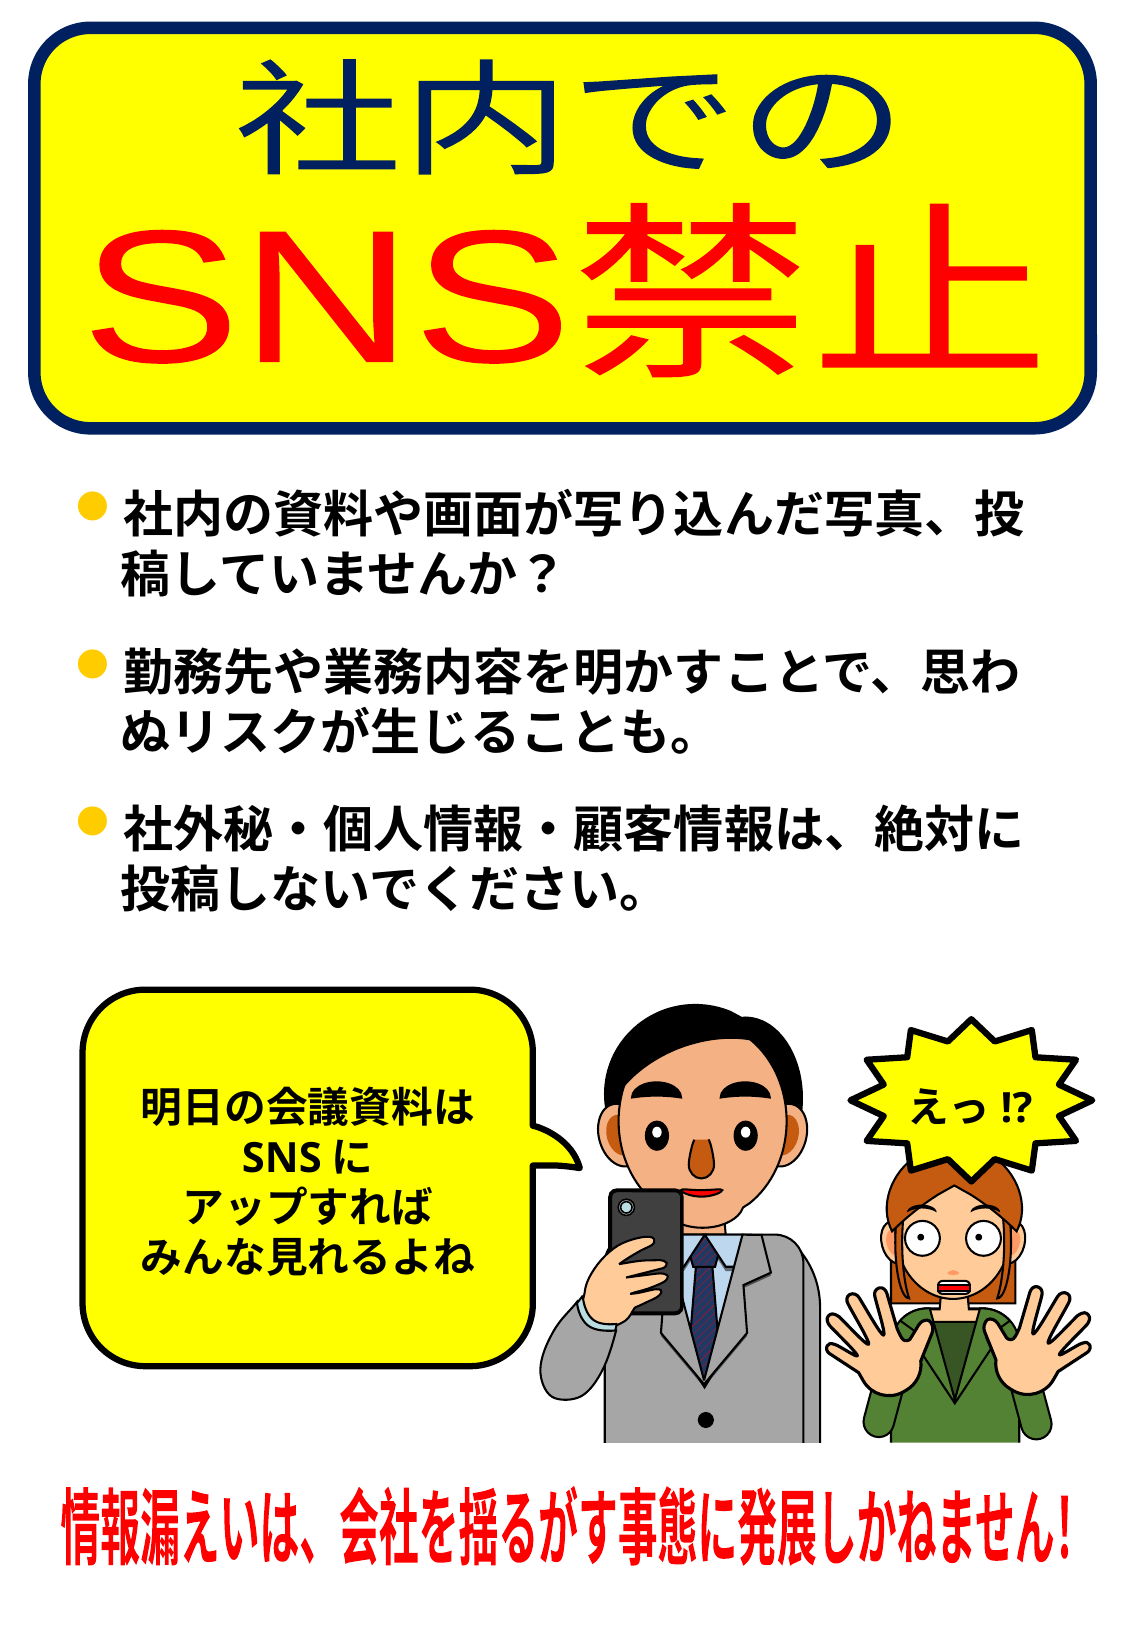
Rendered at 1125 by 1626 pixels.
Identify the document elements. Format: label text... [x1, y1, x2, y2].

text_box [80, 987, 534, 1369]
text_box [1083, 1093, 1095, 1108]
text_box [91, 58, 1038, 378]
text_box 社内の資料や画面が写り込んだ写真、投稿していませんか？ 勤務先や業務内容を明かすことで、思わぬリスクが生じることも。 社外秘・個人情報・顧客情報は、絶対に投稿しないでください。 [58, 475, 1066, 926]
text_box [32, 25, 1093, 431]
text_box 明日の会議資料は SNSに アップすれば みんな見れるよね [115, 1073, 500, 1289]
text_box [848, 1094, 857, 1106]
text_box [864, 1139, 1078, 1143]
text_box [540, 1004, 821, 1444]
text_box えっ!? [857, 1073, 1083, 1139]
text_box [864, 1017, 1078, 1073]
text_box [828, 1145, 1088, 1443]
